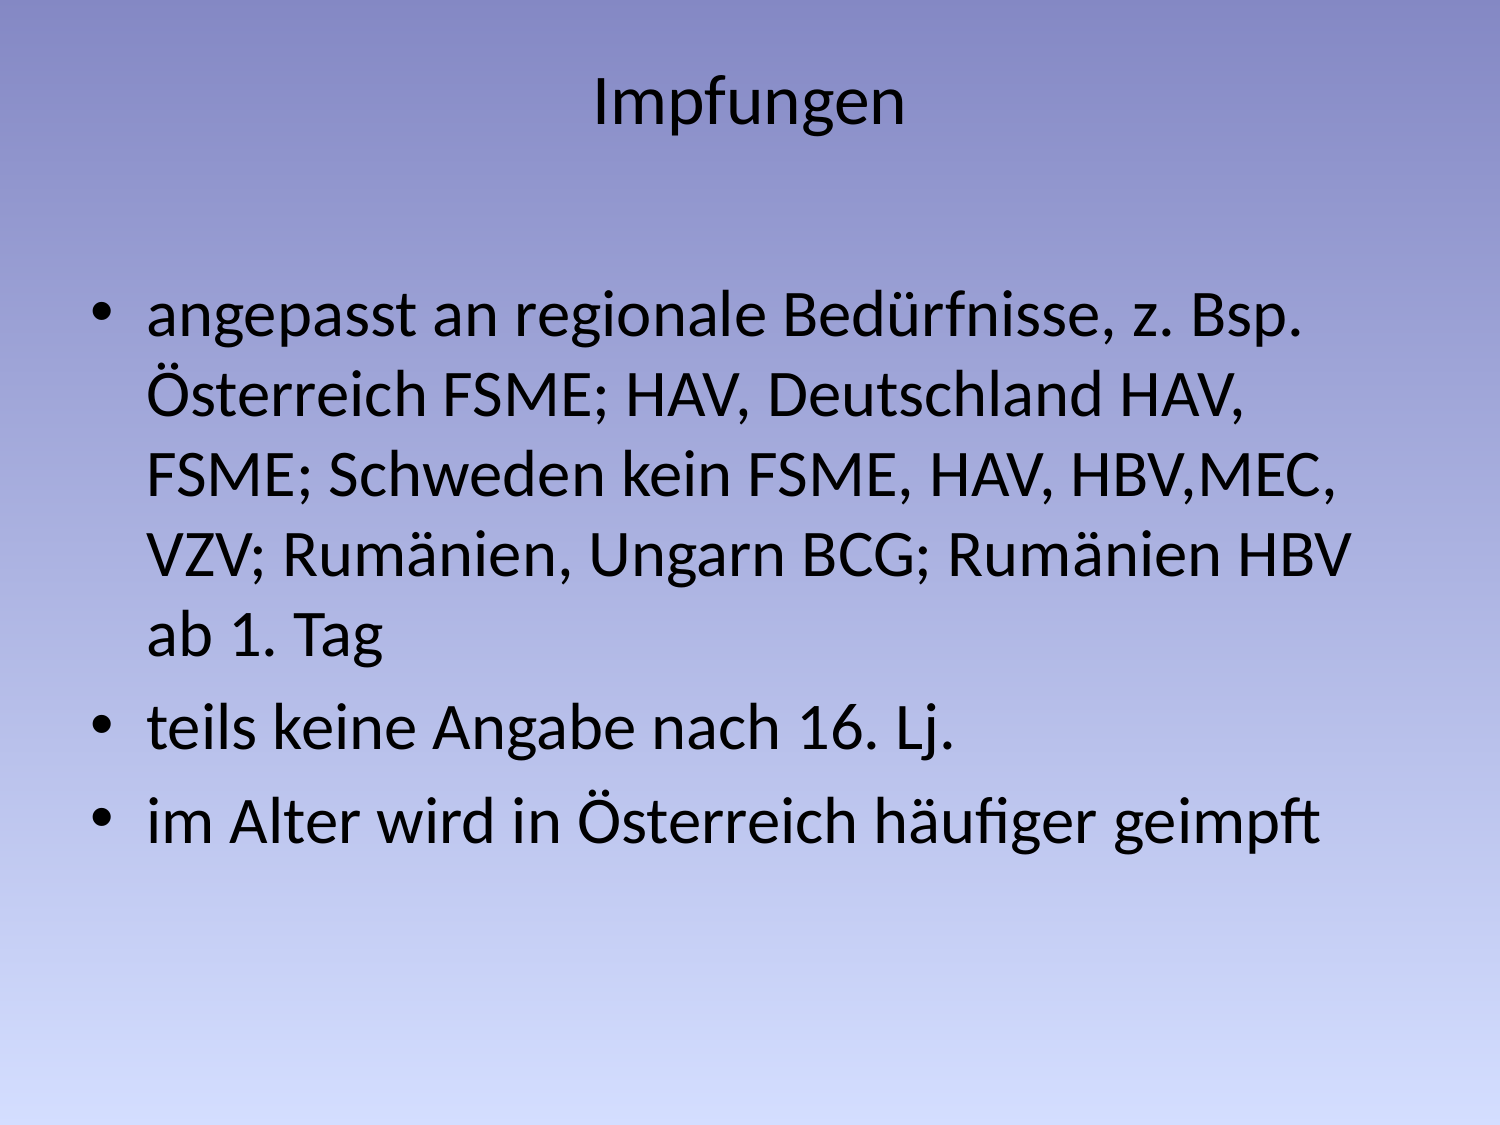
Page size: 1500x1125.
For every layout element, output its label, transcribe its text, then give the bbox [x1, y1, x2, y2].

list angepasst an regionale Bedürfnisse, z. Bsp. Österreich FSME; HAV, Deutschland HAV, FSME; Schweden kein FSME, HAV, HBV,MEC, VZV; Rumänien, Ungarn BCG; Rumänien HBV ab 1. Tag teils keine Angabe nach 16. Lj. im Alter wird in Österreich häufiger geimpft [75, 262, 1425, 1005]
title Impfungen [75, 45, 1425, 233]
